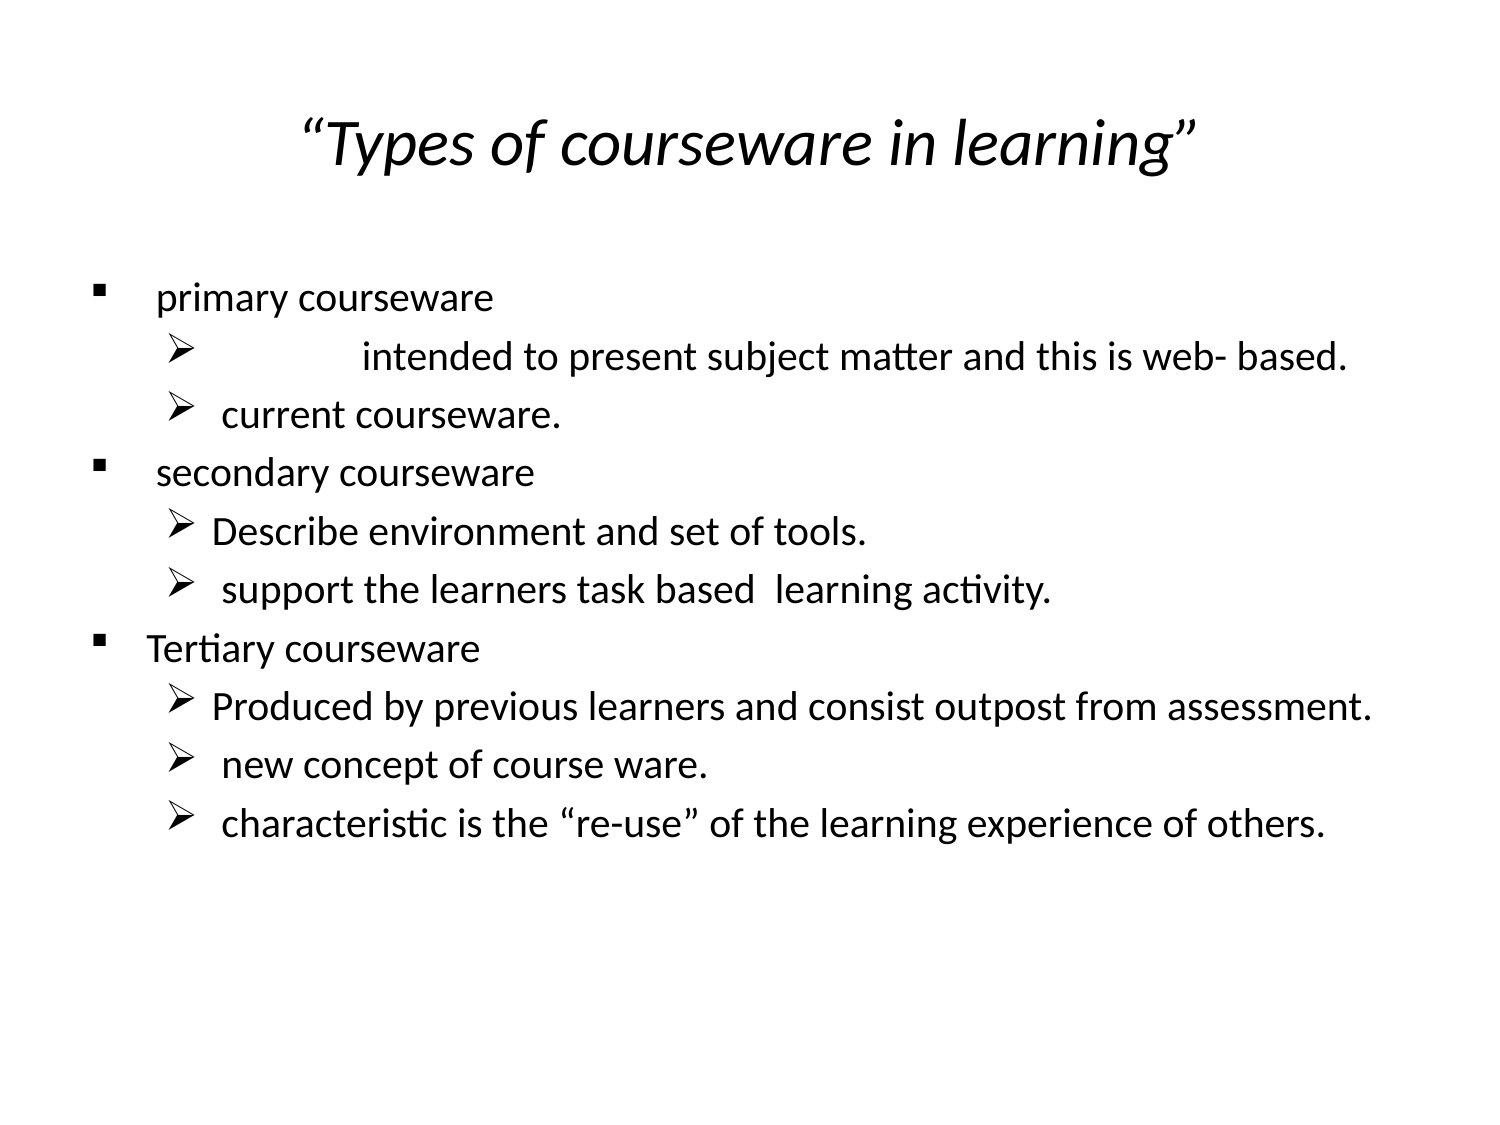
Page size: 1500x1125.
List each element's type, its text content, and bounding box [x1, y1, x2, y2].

list primary courseware intended to present subject matter and this is web- based. current courseware. secondary courseware Describe environment and set of tools. support the learners task based learning activity. Tertiary courseware Produced by previous learners and consist outpost from assessment. new concept of course ware. characteristic is the “re-use” of the learning experience of others. [75, 262, 1425, 1005]
title “Types of courseware in learning” [75, 45, 1425, 233]
